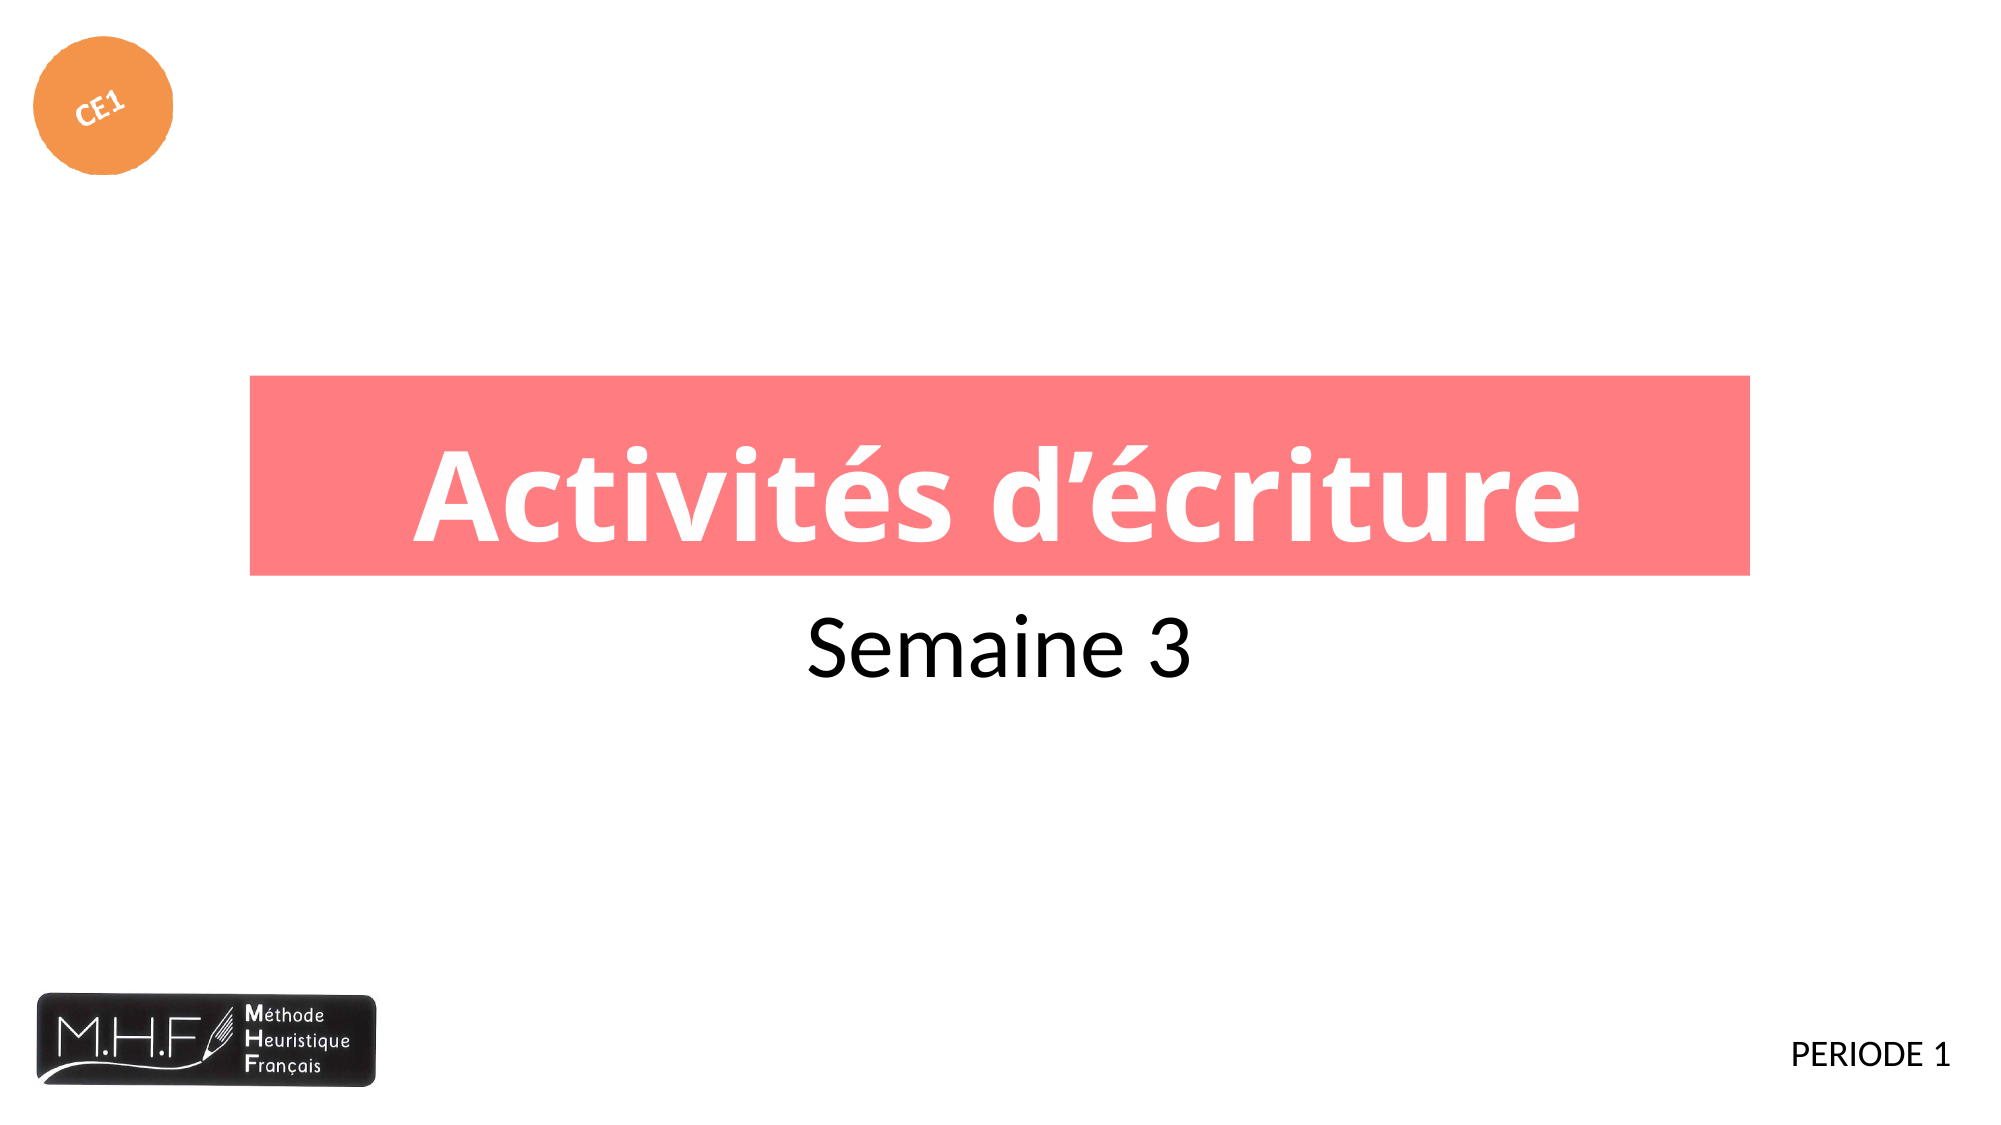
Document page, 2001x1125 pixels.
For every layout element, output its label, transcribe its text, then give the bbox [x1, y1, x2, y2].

title Activités d’écriture [249, 375, 1750, 576]
picture [33, 36, 173, 175]
text_box PERIODE 1 [1362, 1021, 1967, 1082]
subtitle Semaine 3 [249, 590, 1750, 863]
picture [33, 990, 379, 1089]
